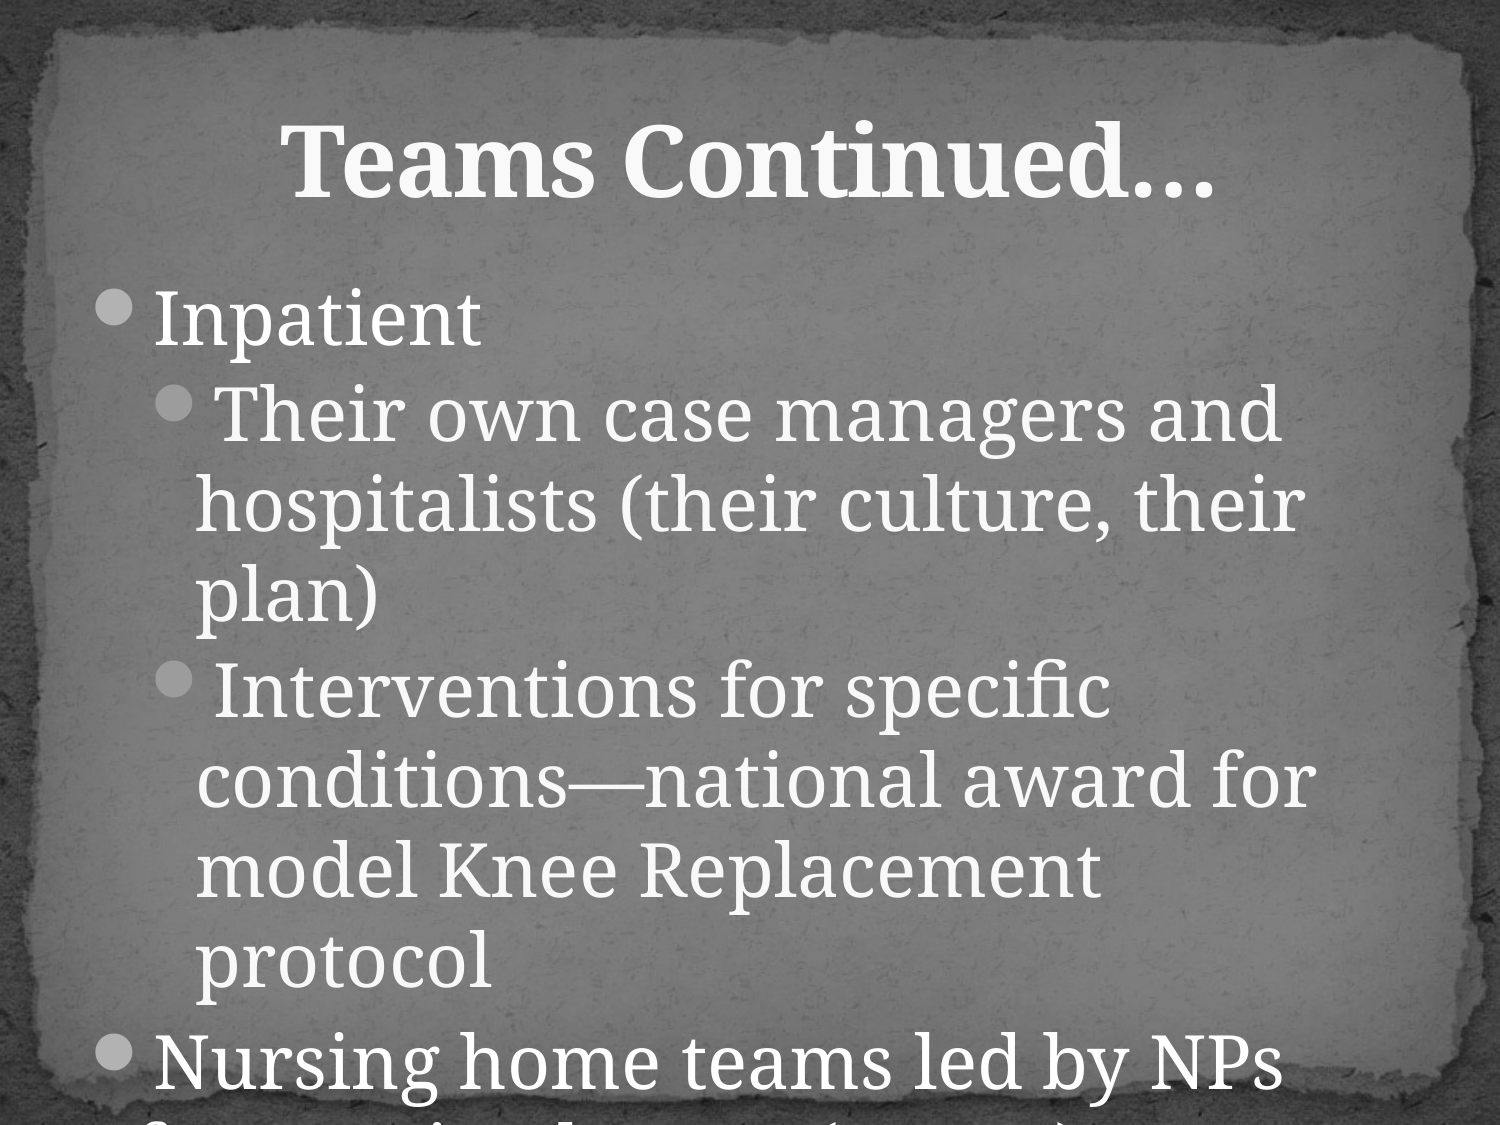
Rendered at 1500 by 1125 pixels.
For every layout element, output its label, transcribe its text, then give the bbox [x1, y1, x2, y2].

list Inpatient Their own case managers and hospitalists (their culture, their plan) Interventions for specific conditions—national award for model Knee Replacement protocol Nursing home teams led by NPs for nursing homes (4 core) [74, 262, 1426, 1001]
title Teams Continued… [74, 24, 1425, 225]
